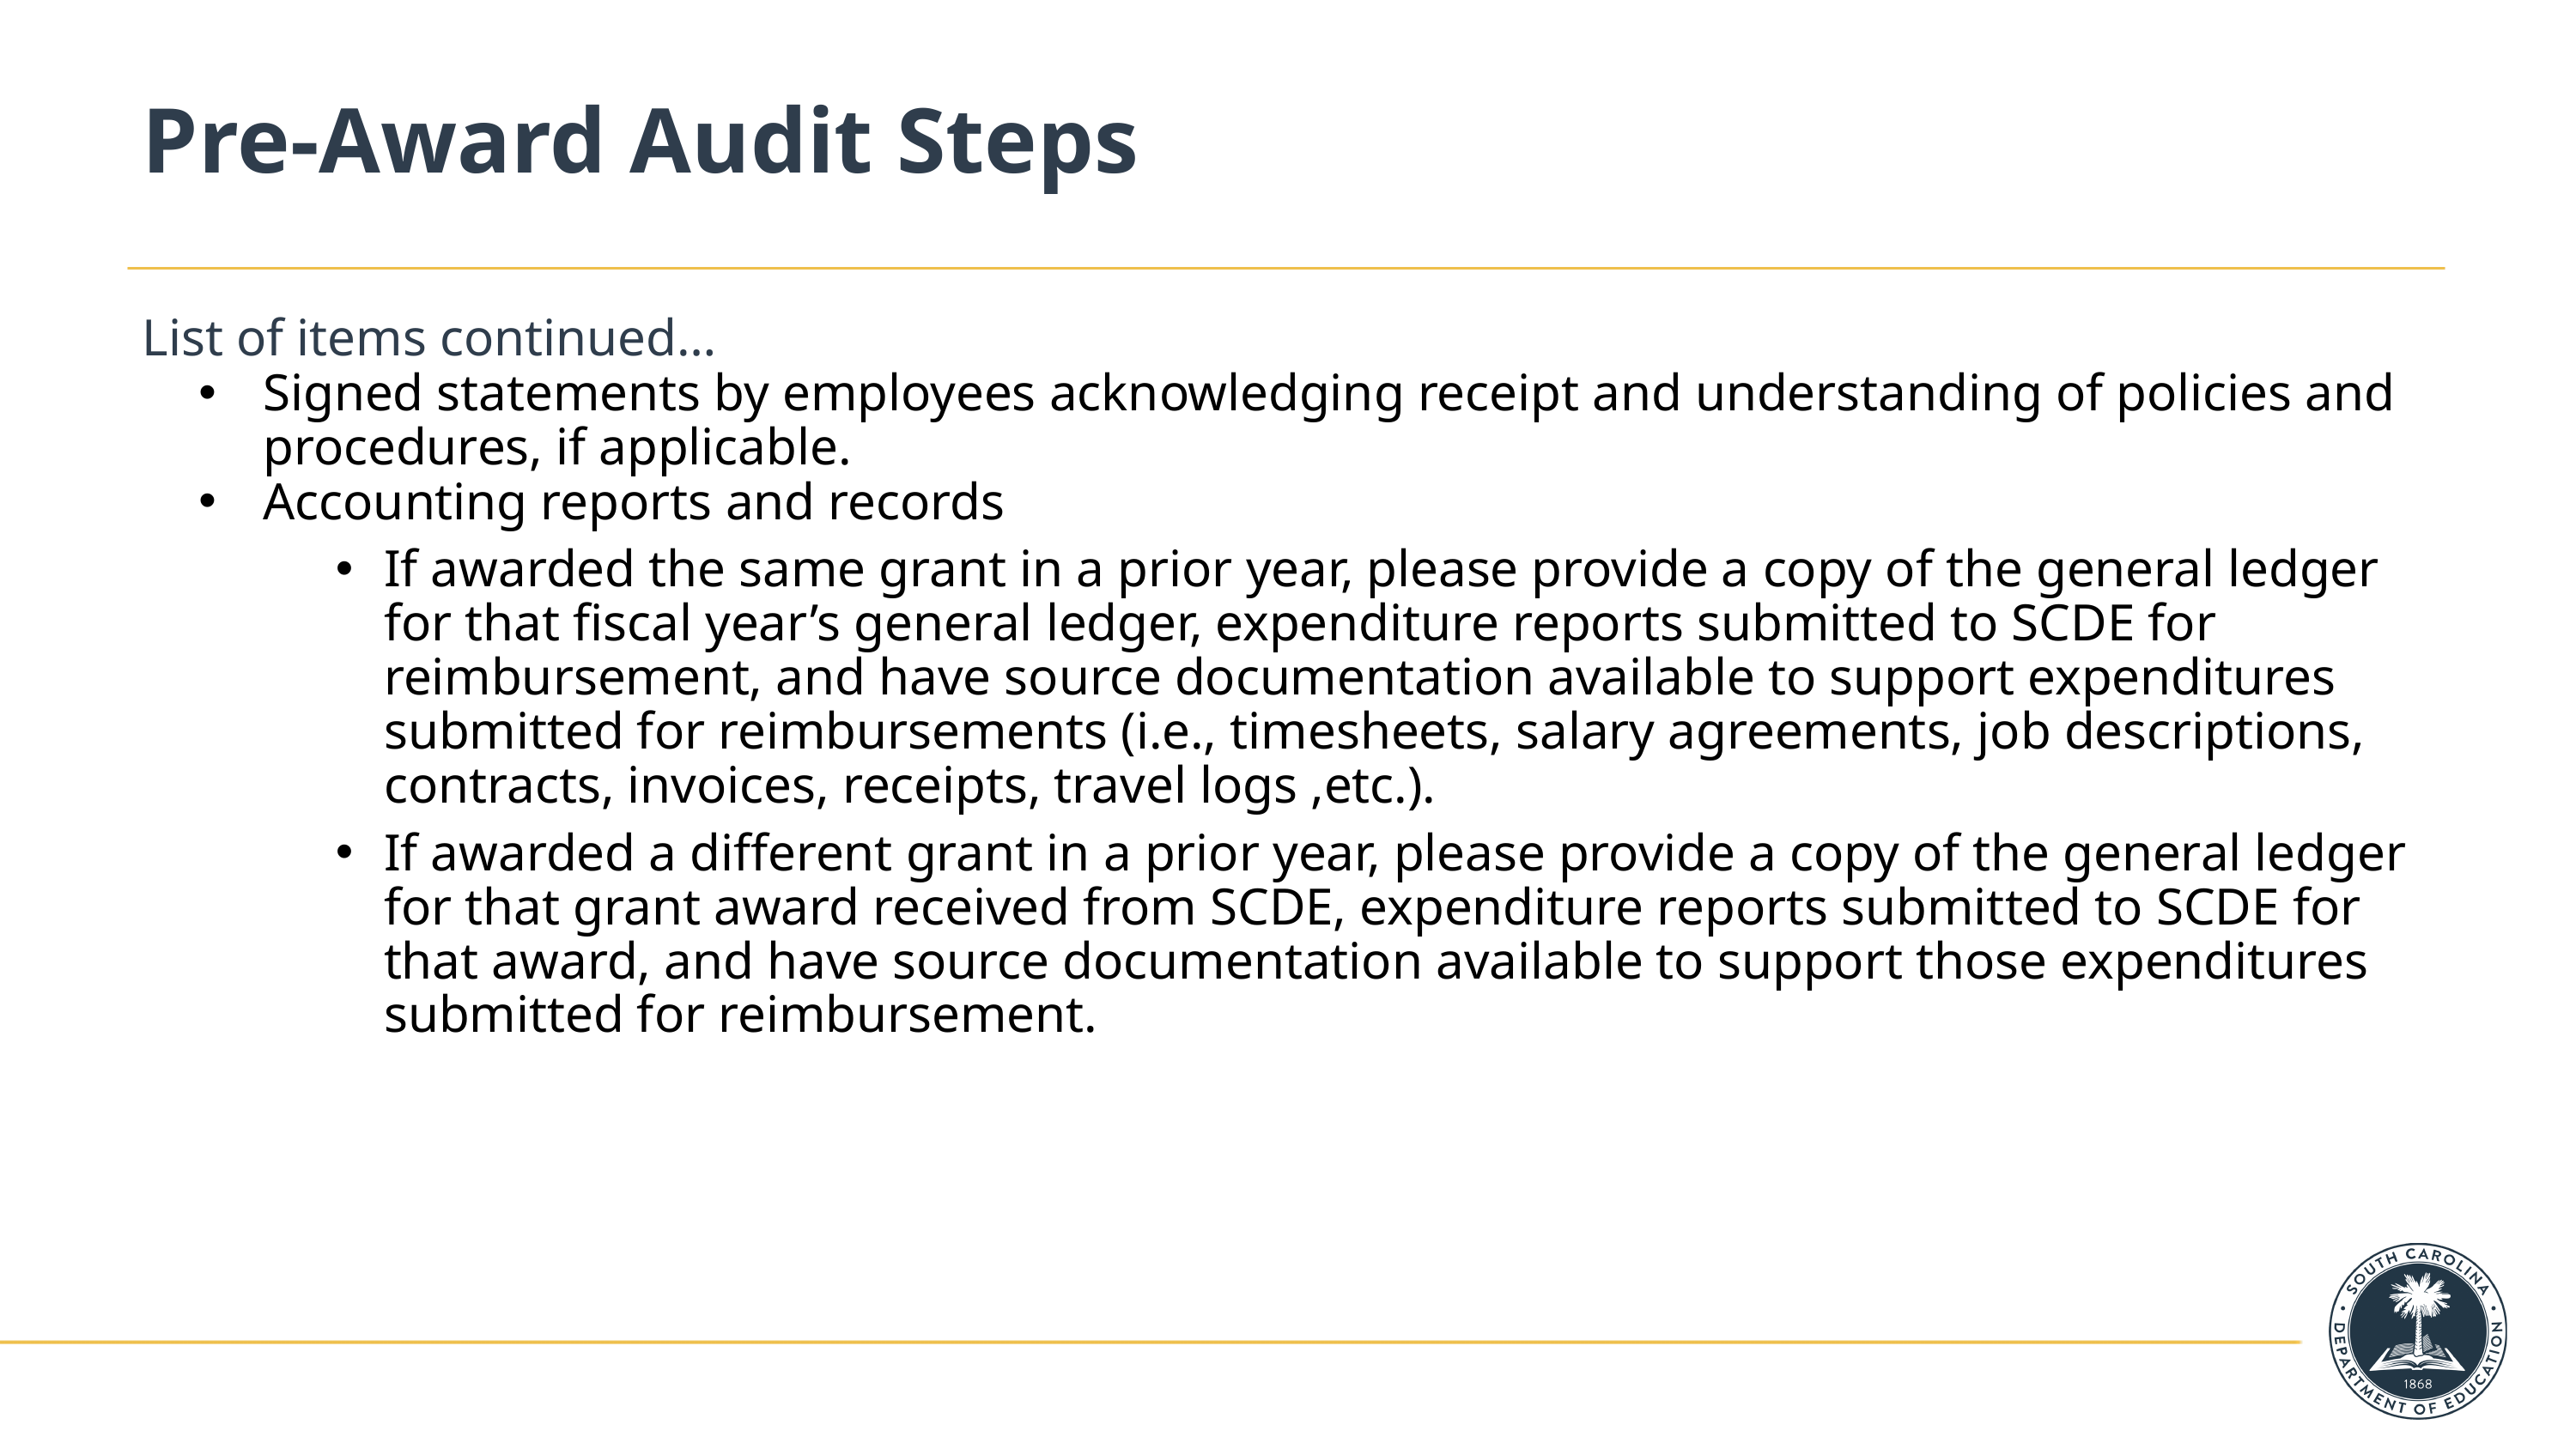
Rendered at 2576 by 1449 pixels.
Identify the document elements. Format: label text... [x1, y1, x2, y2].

picture [2329, 1243, 2507, 1420]
title Pre-Award Audit Steps [129, 76, 2447, 232]
list List of items continued… Signed statements by employees acknowledging receipt and understanding of policies and procedures, if applicable. Accounting reports and records If awarded the same grant in a prior year, please provide a copy of the general ledger for that fiscal year’s general ledger, expenditure reports submitted to SCDE for reimbursement, and have source documentation available to support expenditures submitted for reimbursements (i.e., timesheets, salary agreements, job descriptions, contracts, invoices, receipts, travel logs ,etc.). If awarded a different grant in a prior year, please provide a copy of the general ledger for that grant award received from SCDE, expenditure reports submitted to SCDE for that award, and have source documentation available to support those expenditures submitted for reimbursement. [129, 306, 2447, 1149]
